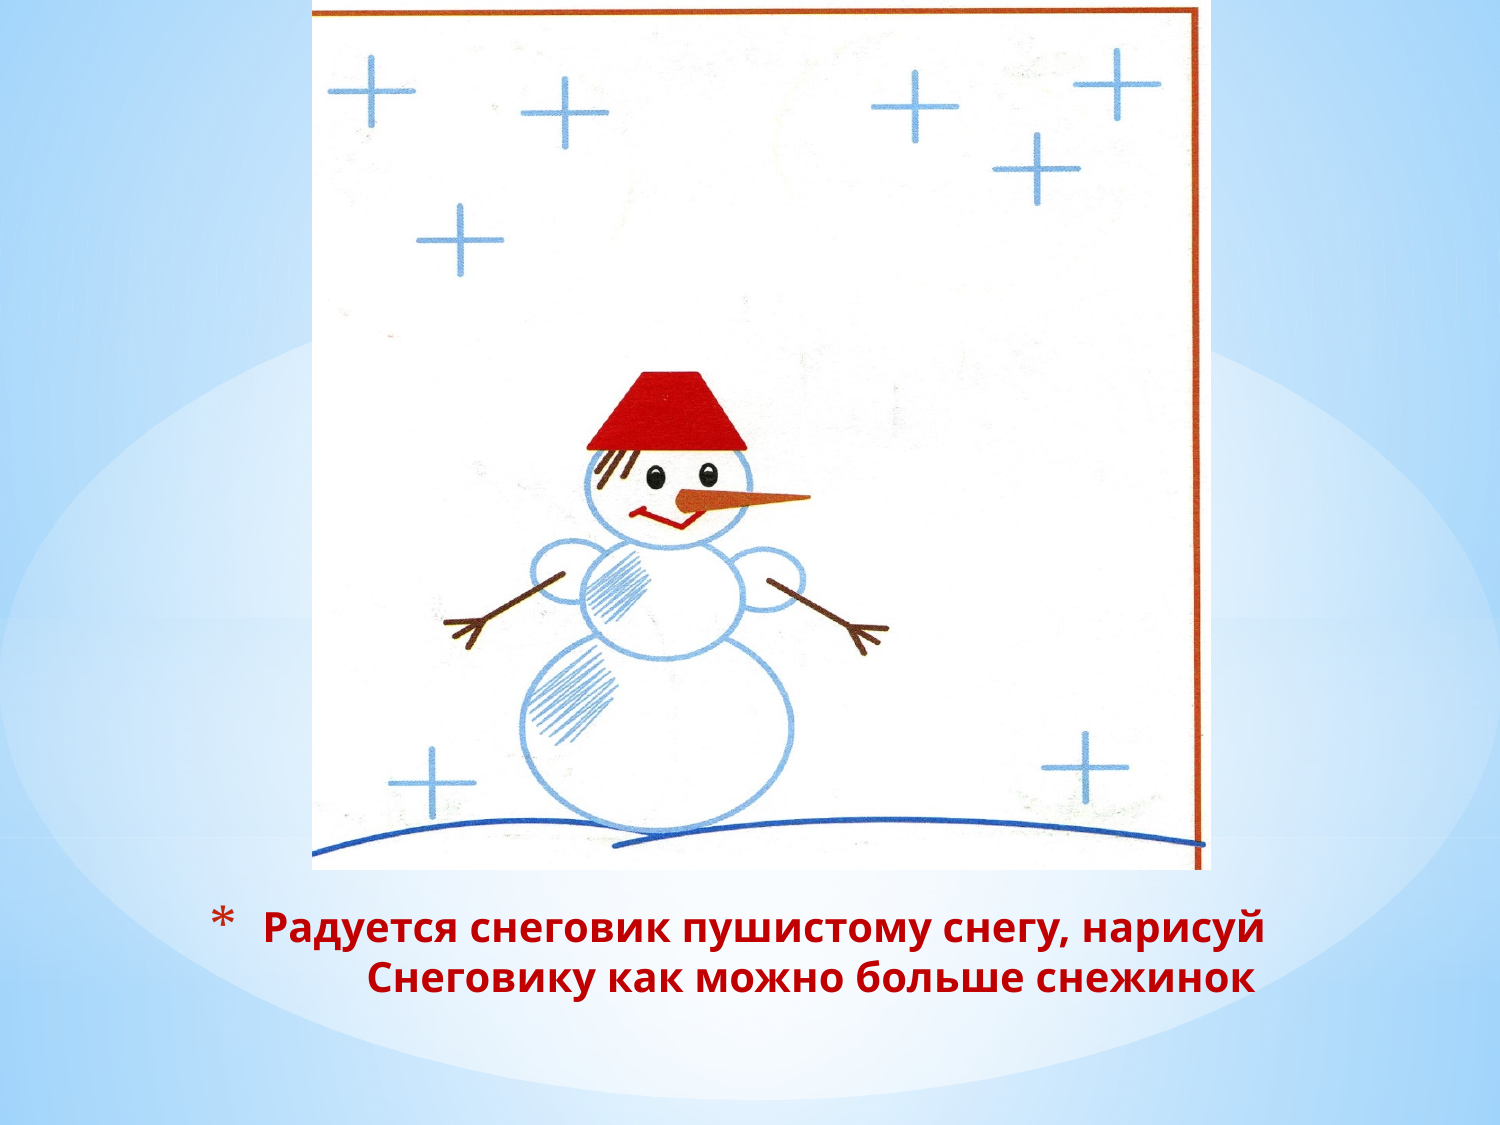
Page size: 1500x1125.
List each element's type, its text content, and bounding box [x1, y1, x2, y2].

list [312, 0, 1211, 870]
title Радуется снеговик пушистому снегу, нарисуй Снеговику как можно больше снежинок [29, 893, 1282, 1083]
